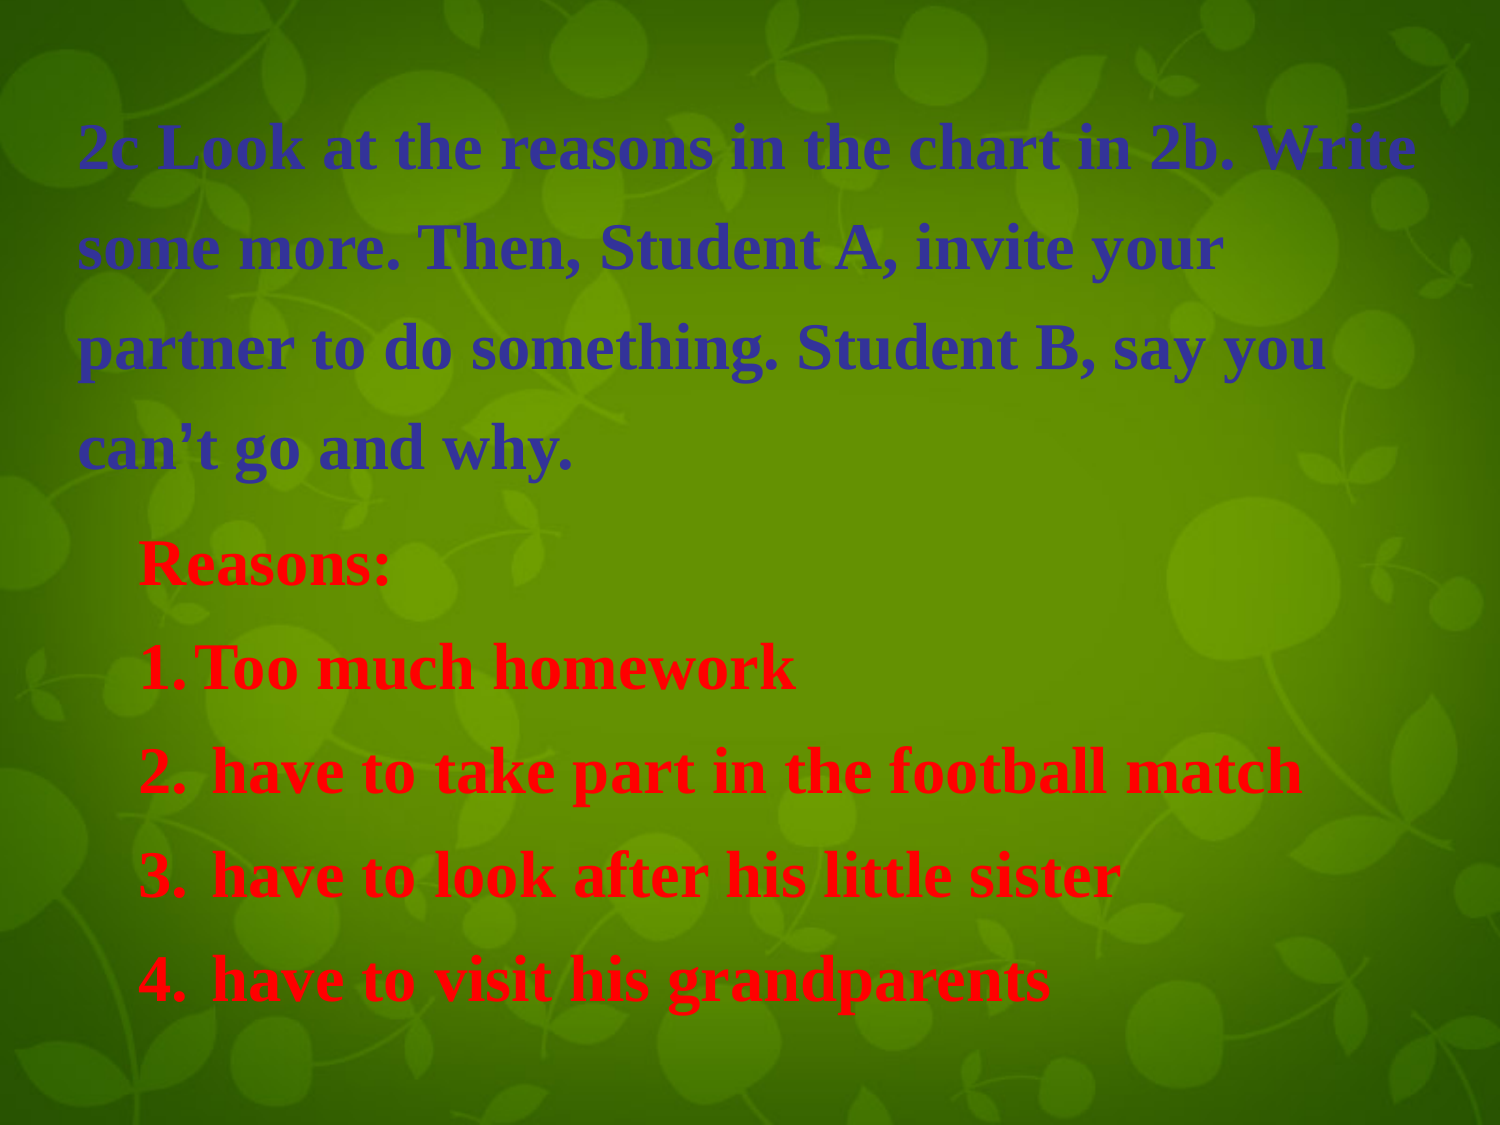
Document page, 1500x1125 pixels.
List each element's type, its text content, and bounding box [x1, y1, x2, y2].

text_box Reasons: Too much homework have to take part in the football match have to look after his little sister have to visit his grandparents [123, 487, 1320, 1022]
text_box 2c Look at the reasons in the chart in 2b. Write some more. Then, Student A, invite your partner to do something. Student B, say you can’t go and why. [62, 75, 1463, 490]
picture [0, 0, 1500, 1125]
